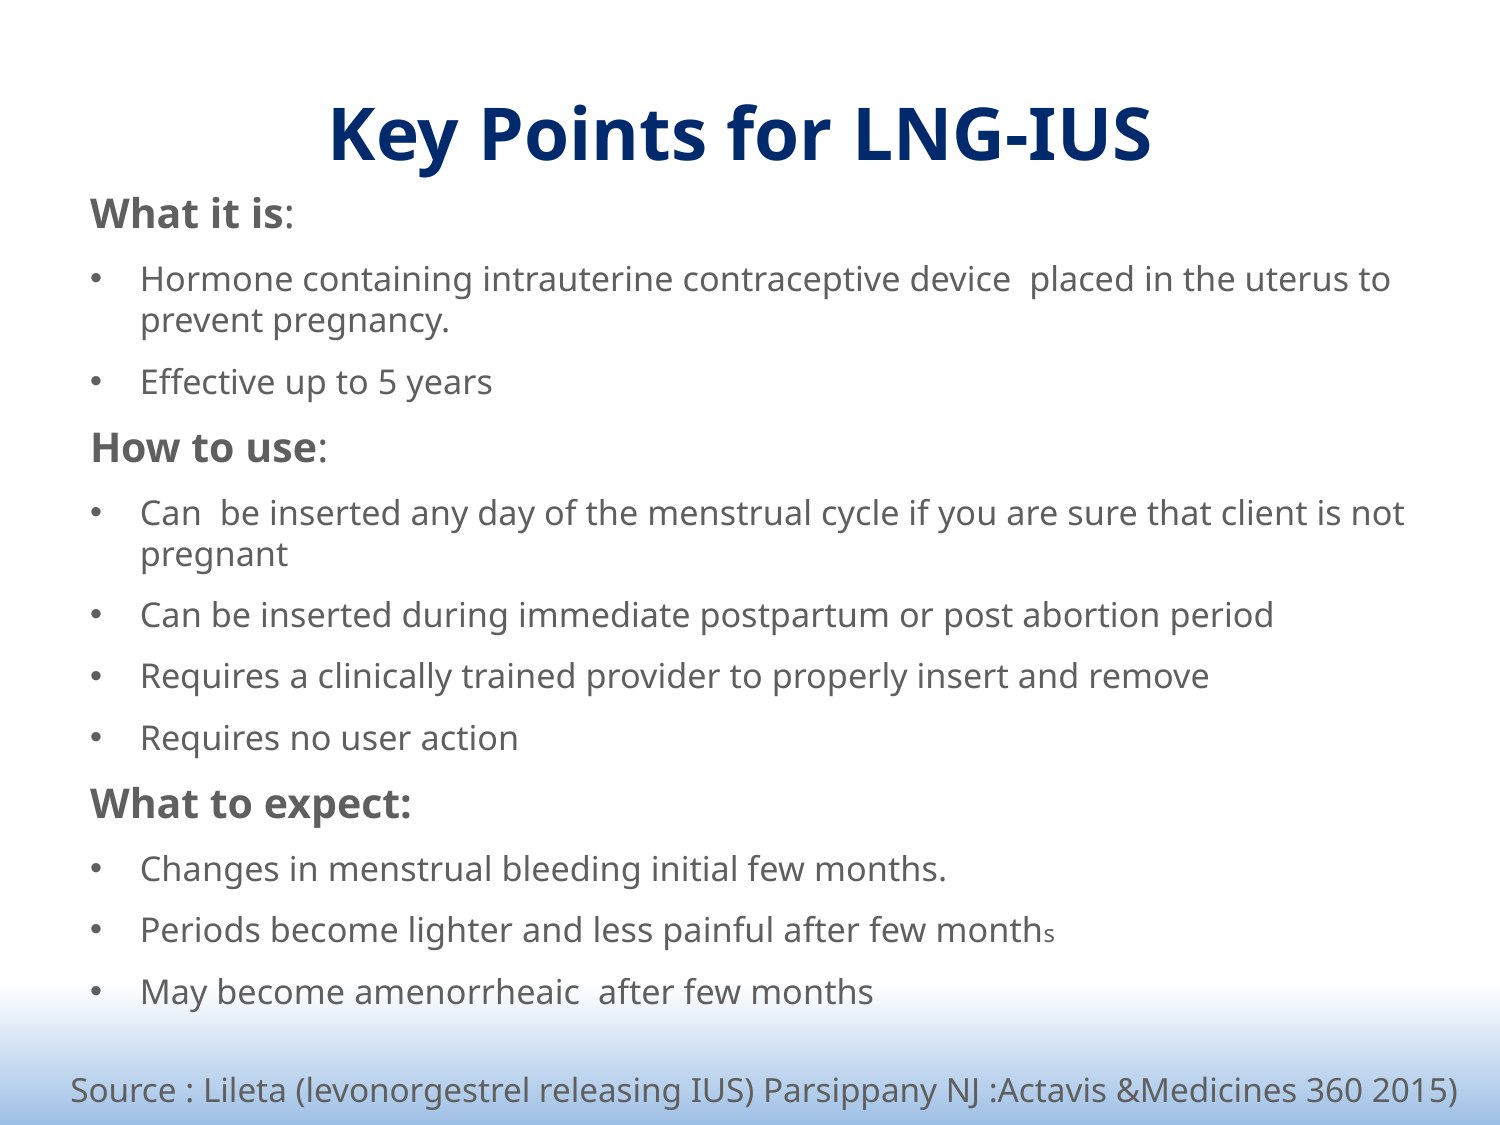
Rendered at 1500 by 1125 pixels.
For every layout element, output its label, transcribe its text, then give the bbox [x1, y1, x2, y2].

title Key Points for LNG-IUS [75, 37, 1425, 180]
list What it is: Hormone containing intrauterine contraceptive device placed in the uterus to prevent pregnancy. Effective up to 5 years How to use: Can be inserted any day of the menstrual cycle if you are sure that client is not pregnant Can be inserted during immediate postpartum or post abortion period Requires a clinically trained provider to properly insert and remove Requires no user action What to expect: Changes in menstrual bleeding initial few months. Periods become lighter and less painful after few months May become amenorrheaic after few months [75, 180, 1425, 1025]
text_box Source : Lileta (levonorgestrel releasing IUS) Parsippany NJ :Actavis &Medicines 360 2015) [48, 1042, 1477, 1125]
